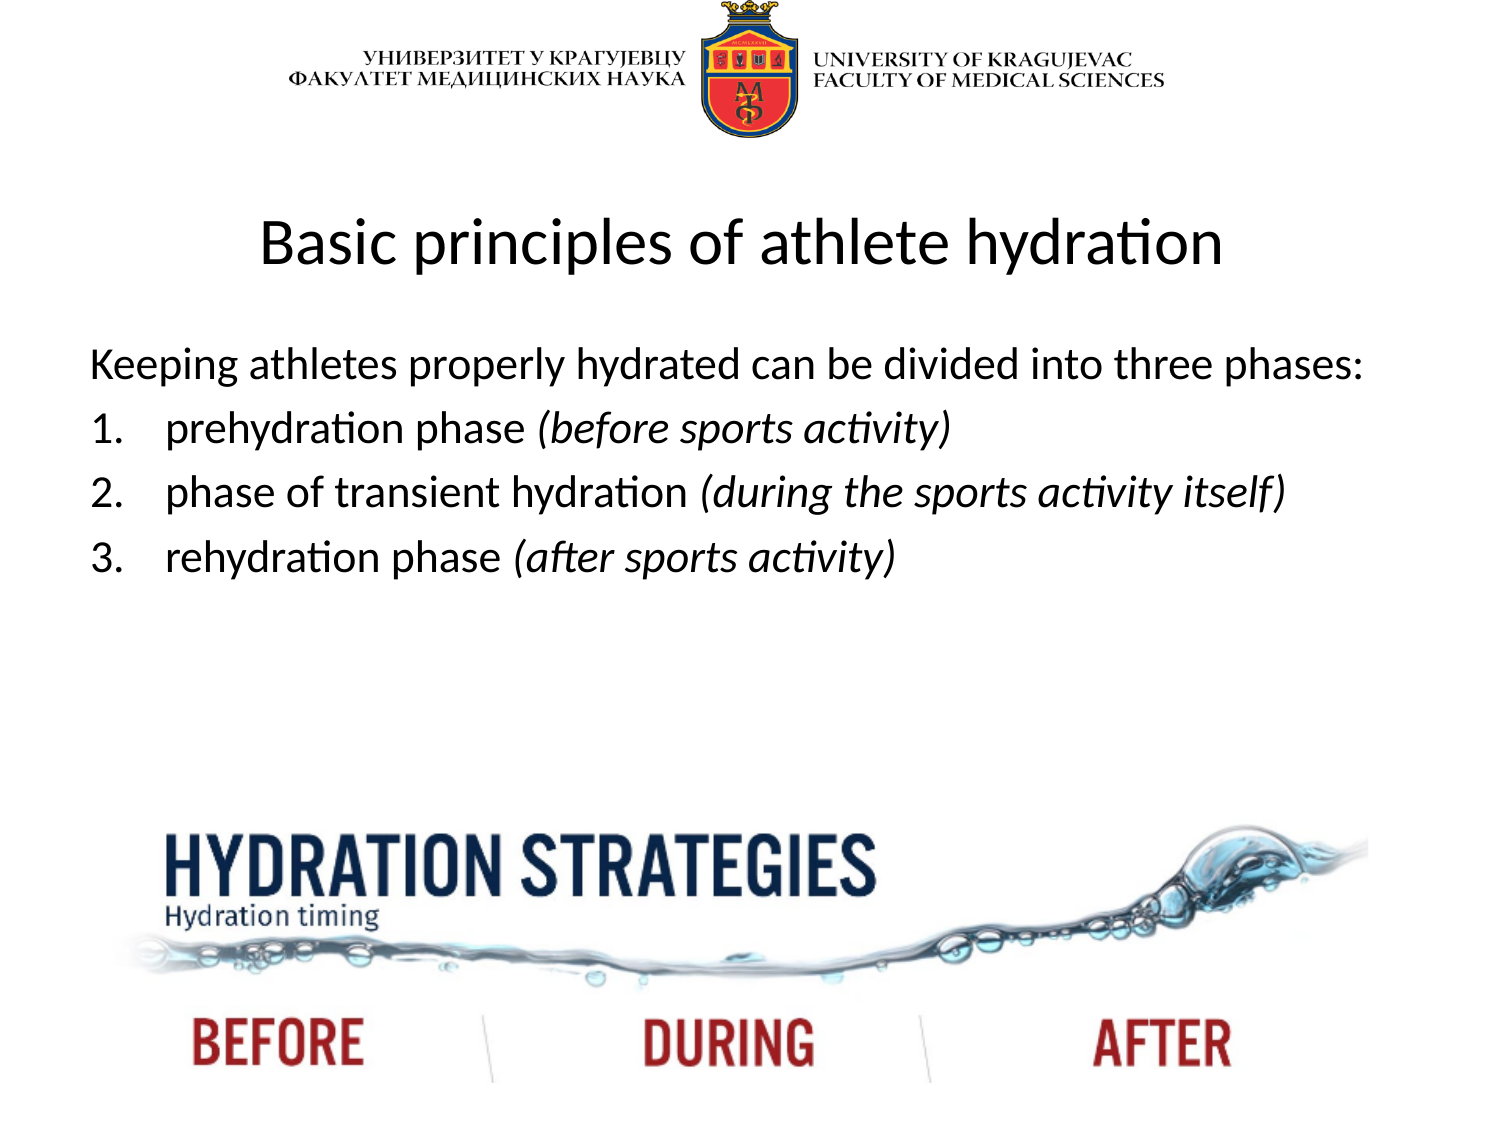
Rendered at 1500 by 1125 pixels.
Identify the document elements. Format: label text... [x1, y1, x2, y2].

title Basic principles of athlete hydration [74, 162, 1426, 315]
list Keeping athletes properly hydrated can be divided into three phases: prehydration phase (before sports activity) phase of transient hydration (during the sports activity itself) rehydration phase (after sports activity) [74, 326, 1426, 1107]
picture [111, 751, 1369, 1083]
picture [289, 0, 1164, 138]
